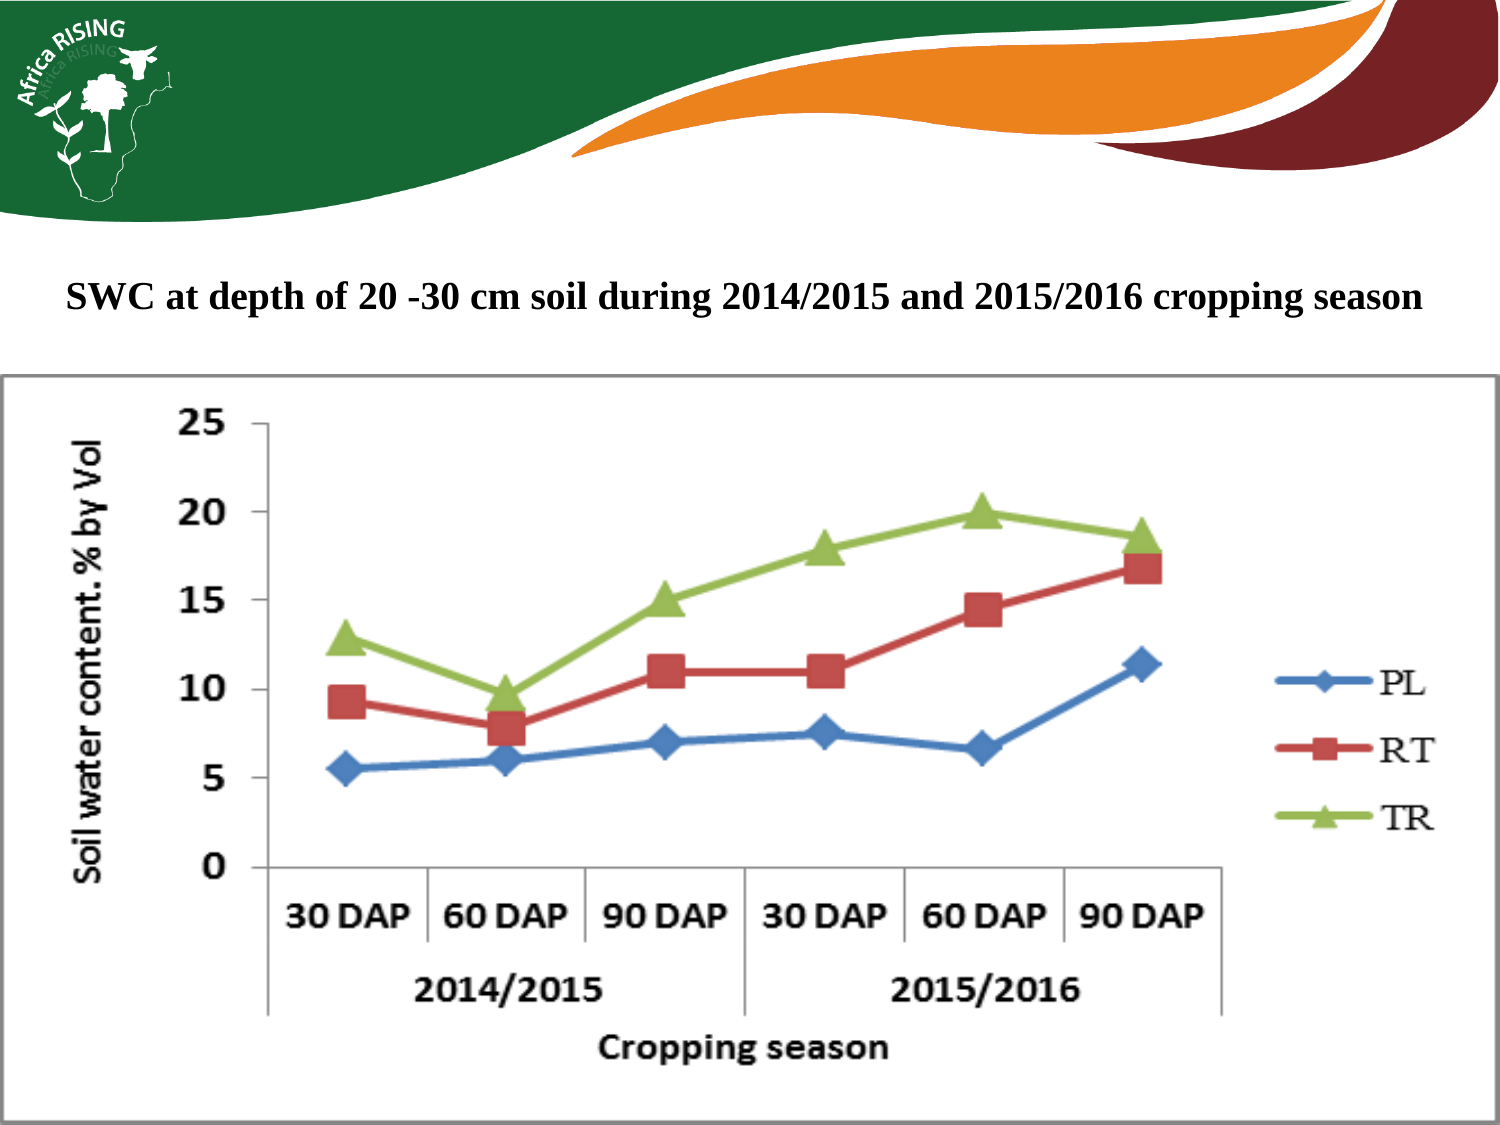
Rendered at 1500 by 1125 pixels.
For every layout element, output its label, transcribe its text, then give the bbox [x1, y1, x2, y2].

picture [0, 374, 1500, 1125]
title SWC at depth of 20 -30 cm soil during 2014/2015 and 2015/2016 cropping season [0, 200, 1500, 374]
picture [0, 0, 1499, 200]
